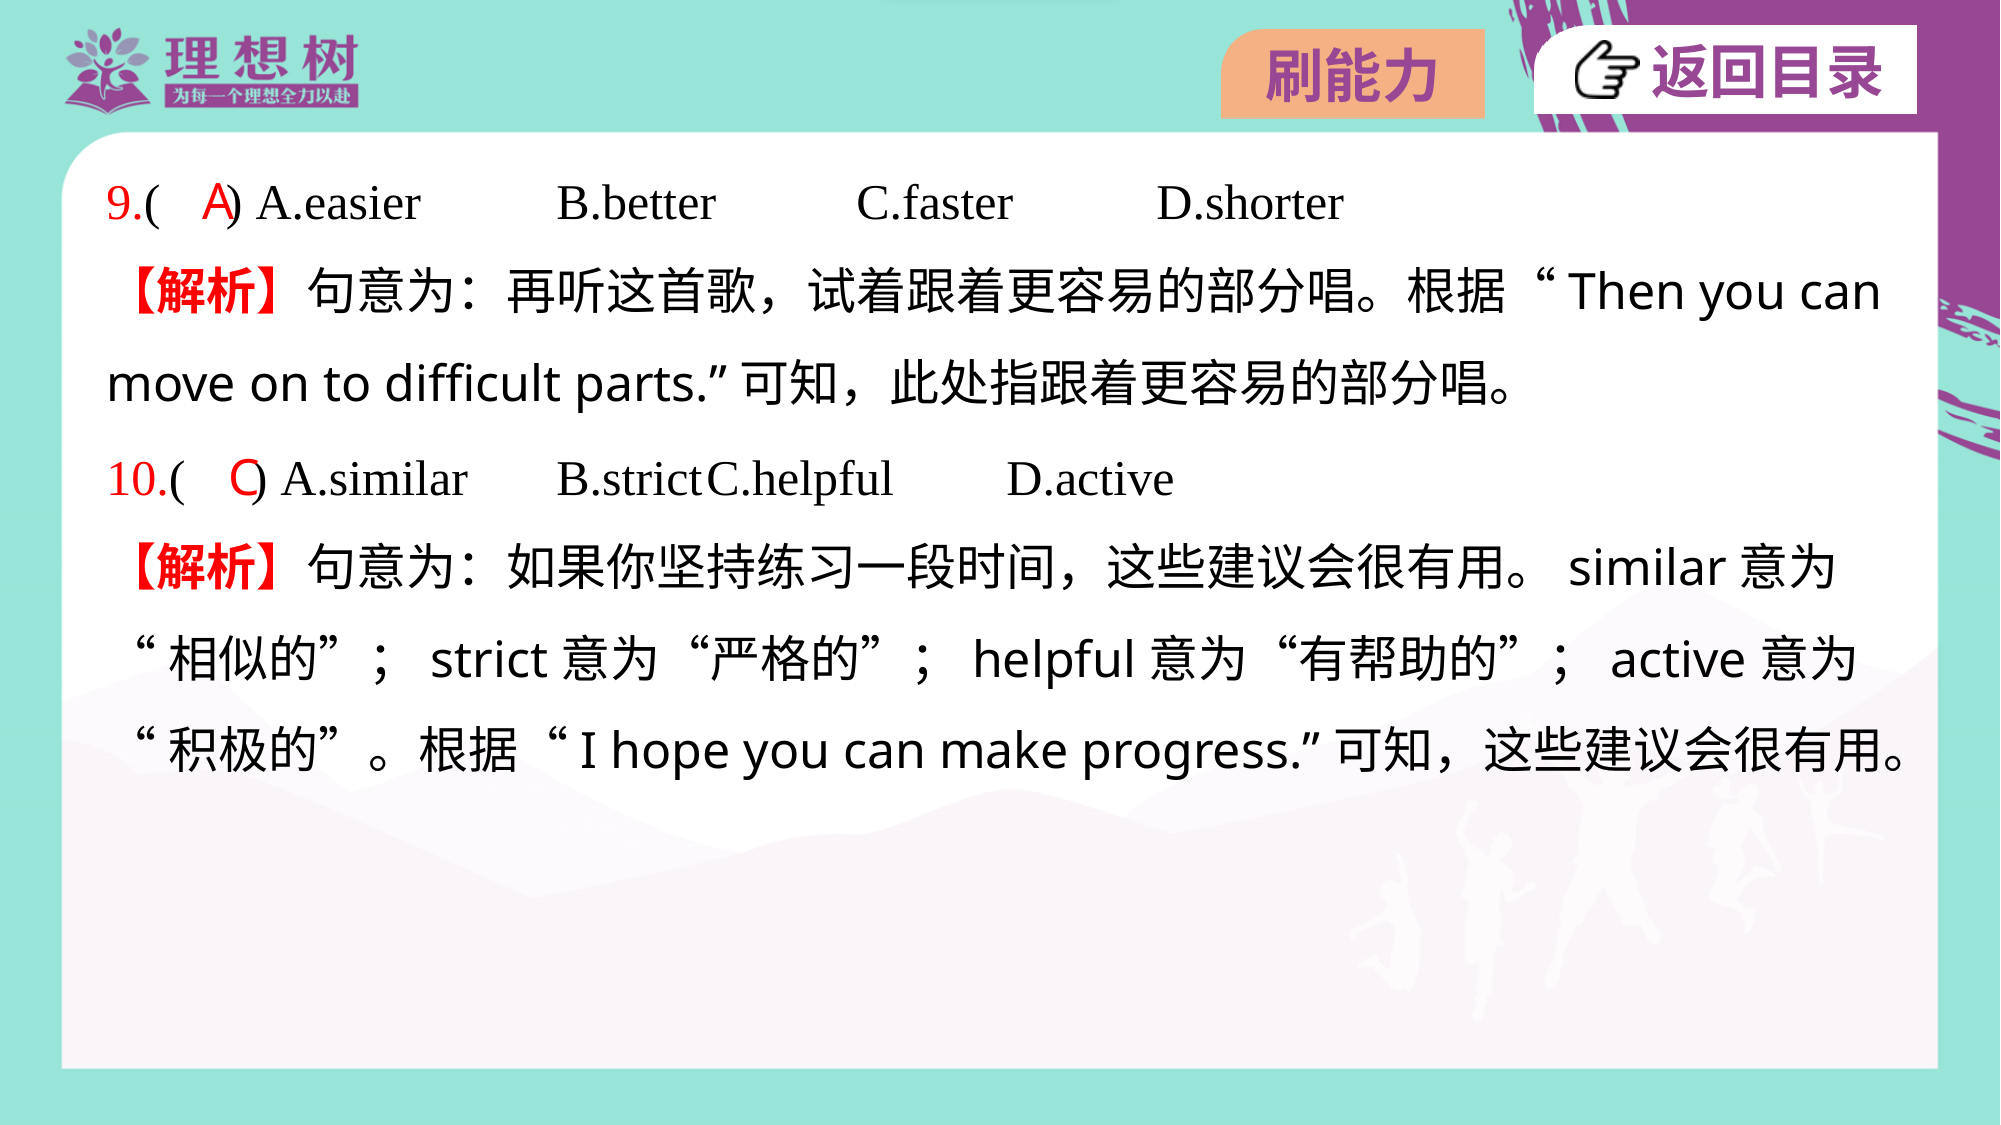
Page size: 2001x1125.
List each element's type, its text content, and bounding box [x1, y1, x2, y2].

picture [0, 0, 2000, 1125]
text_box C [213, 418, 275, 503]
text_box 10.( ) A.similar B.strict C.helpful D.active [275, 418, 1895, 503]
text_box 【解析】句意为：再听这首歌，试着跟着更容易的部分唱。根据“Then you can move on to difficult parts.”可知，此处指跟着更容易的部分唱。 [106, 228, 1895, 412]
text_box 【解析】句意为：如果你坚持练习一段时间，这些建议会很有用。similar意为 “相似的”；strict意为“严格的”；helpful意为“有帮助的”；active意为 “积极的”。根据“I hope you can make progress.”可知，这些建议会很有用。 [106, 503, 1895, 779]
text_box 10.( ) A.similar B.strict C.helpful D.active [106, 418, 213, 503]
text_box A [188, 141, 250, 228]
text_box 9.( ) A.easier B.better C.faster D.shorter [106, 141, 188, 228]
text_box 9.( ) A.easier B.better C.faster D.shorter [250, 141, 1895, 228]
